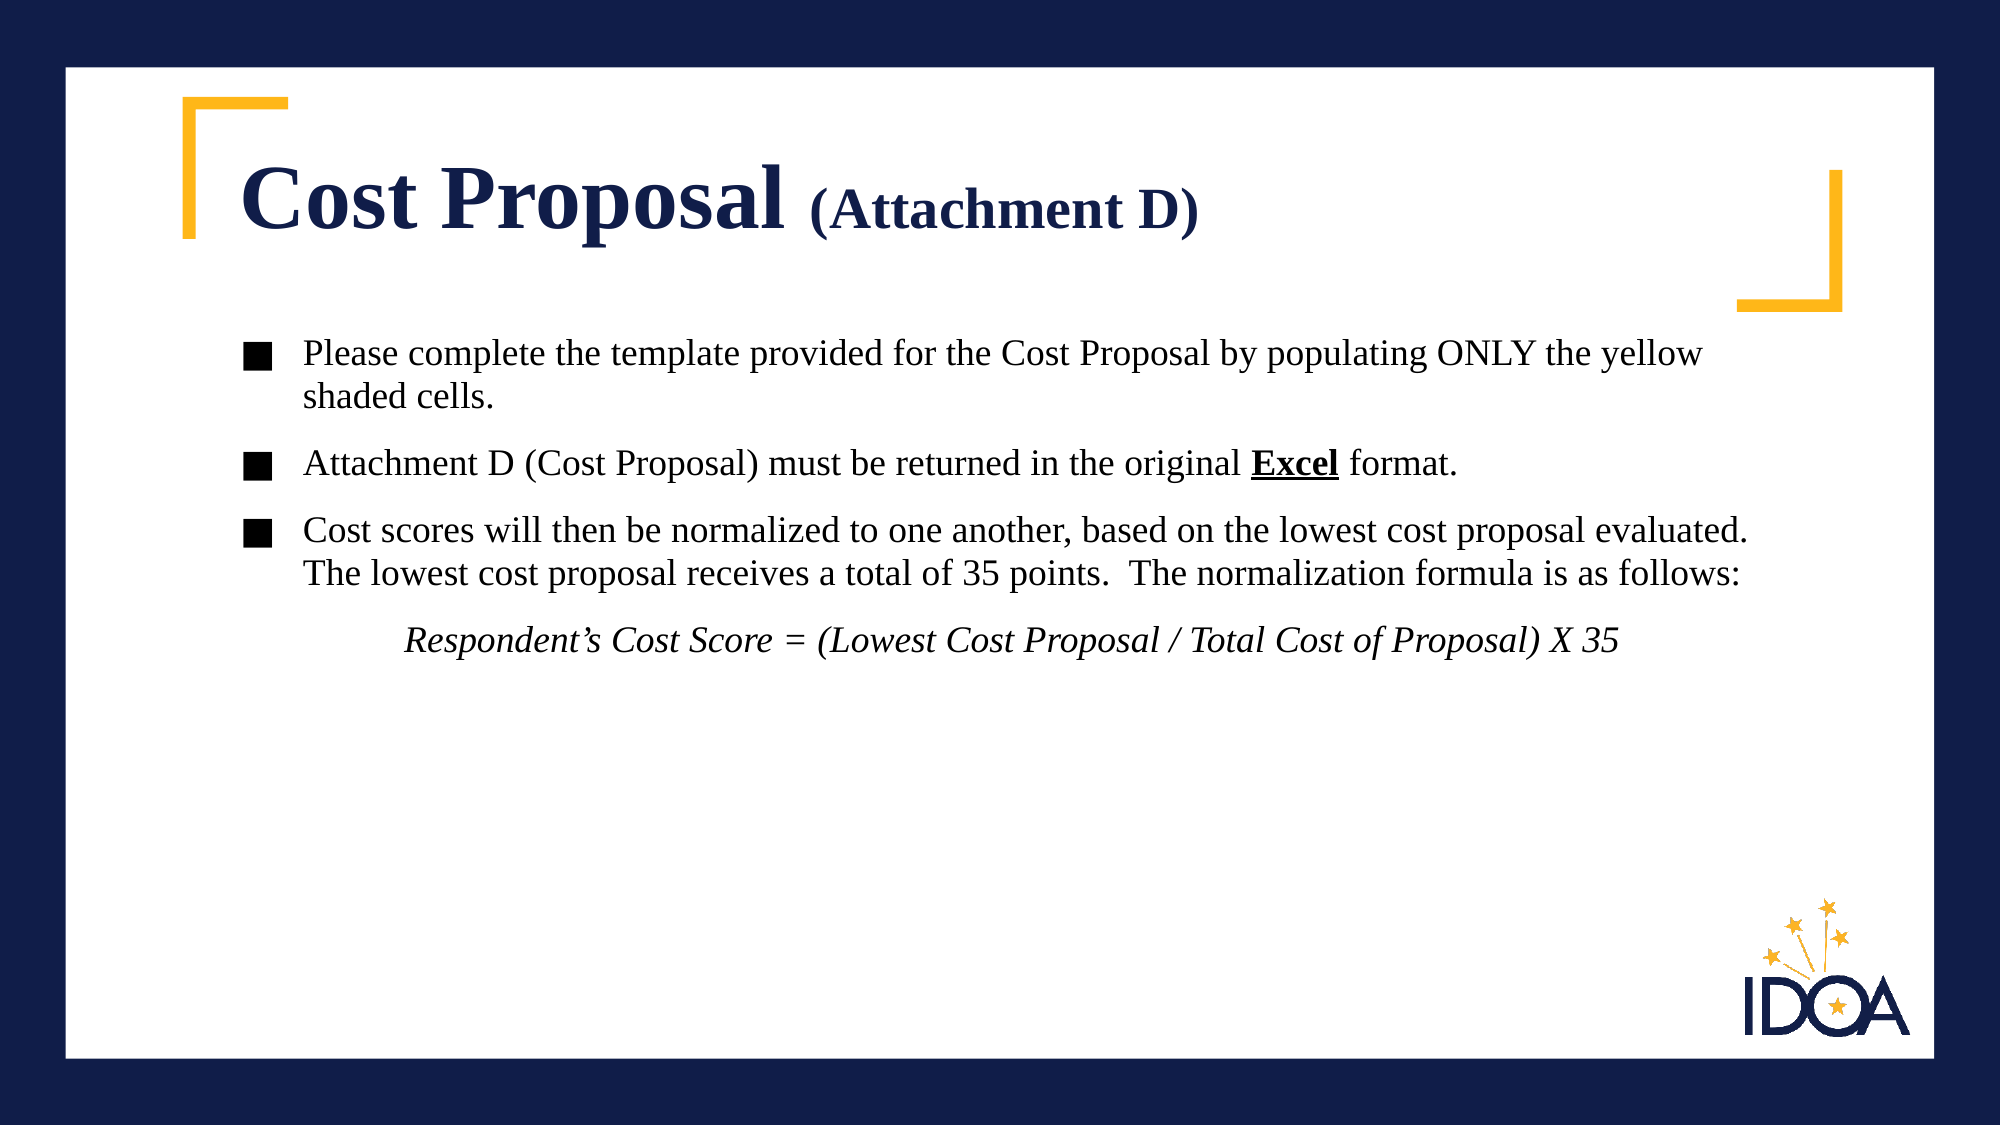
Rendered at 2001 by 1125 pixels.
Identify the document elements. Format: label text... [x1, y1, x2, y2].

list Please complete the template provided for the Cost Proposal by populating ONLY the yellow shaded cells. Attachment D (Cost Proposal) must be returned in the original Excel format. Cost scores will then be normalized to one another, based on the lowest cost proposal evaluated. The lowest cost proposal receives a total of 35 points. The normalization formula is as follows: Respondent’s Cost Score = (Lowest Cost Proposal / Total Cost of Proposal) X 35 [225, 324, 1800, 801]
title Cost Proposal (Attachment D) [225, 142, 1800, 279]
picture [1702, 857, 1959, 1114]
